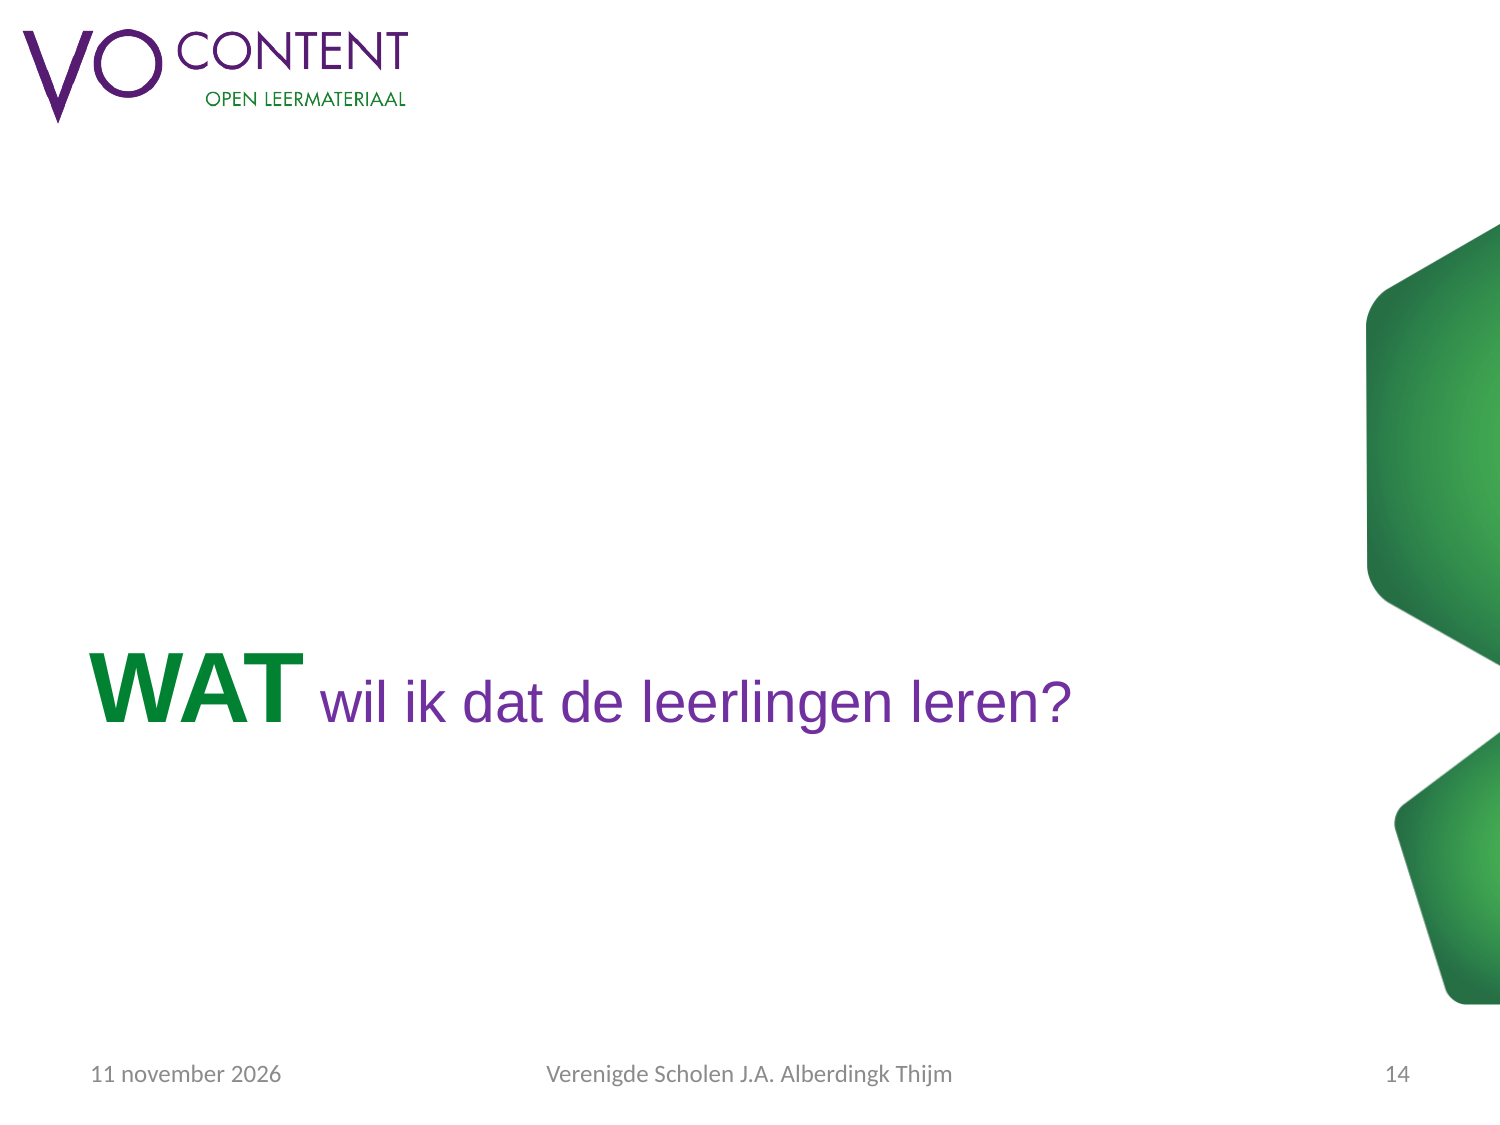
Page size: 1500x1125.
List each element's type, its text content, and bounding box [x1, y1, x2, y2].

footer Verenigde Scholen J.A. Alberdingk Thijm [512, 1042, 988, 1103]
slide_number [75, 1042, 425, 1103]
slide_number 14 [1074, 1042, 1425, 1103]
list WAT wil ik dat de leerlingen leren? [75, 615, 1239, 947]
picture [22, 29, 408, 124]
picture [1366, 222, 1500, 1005]
